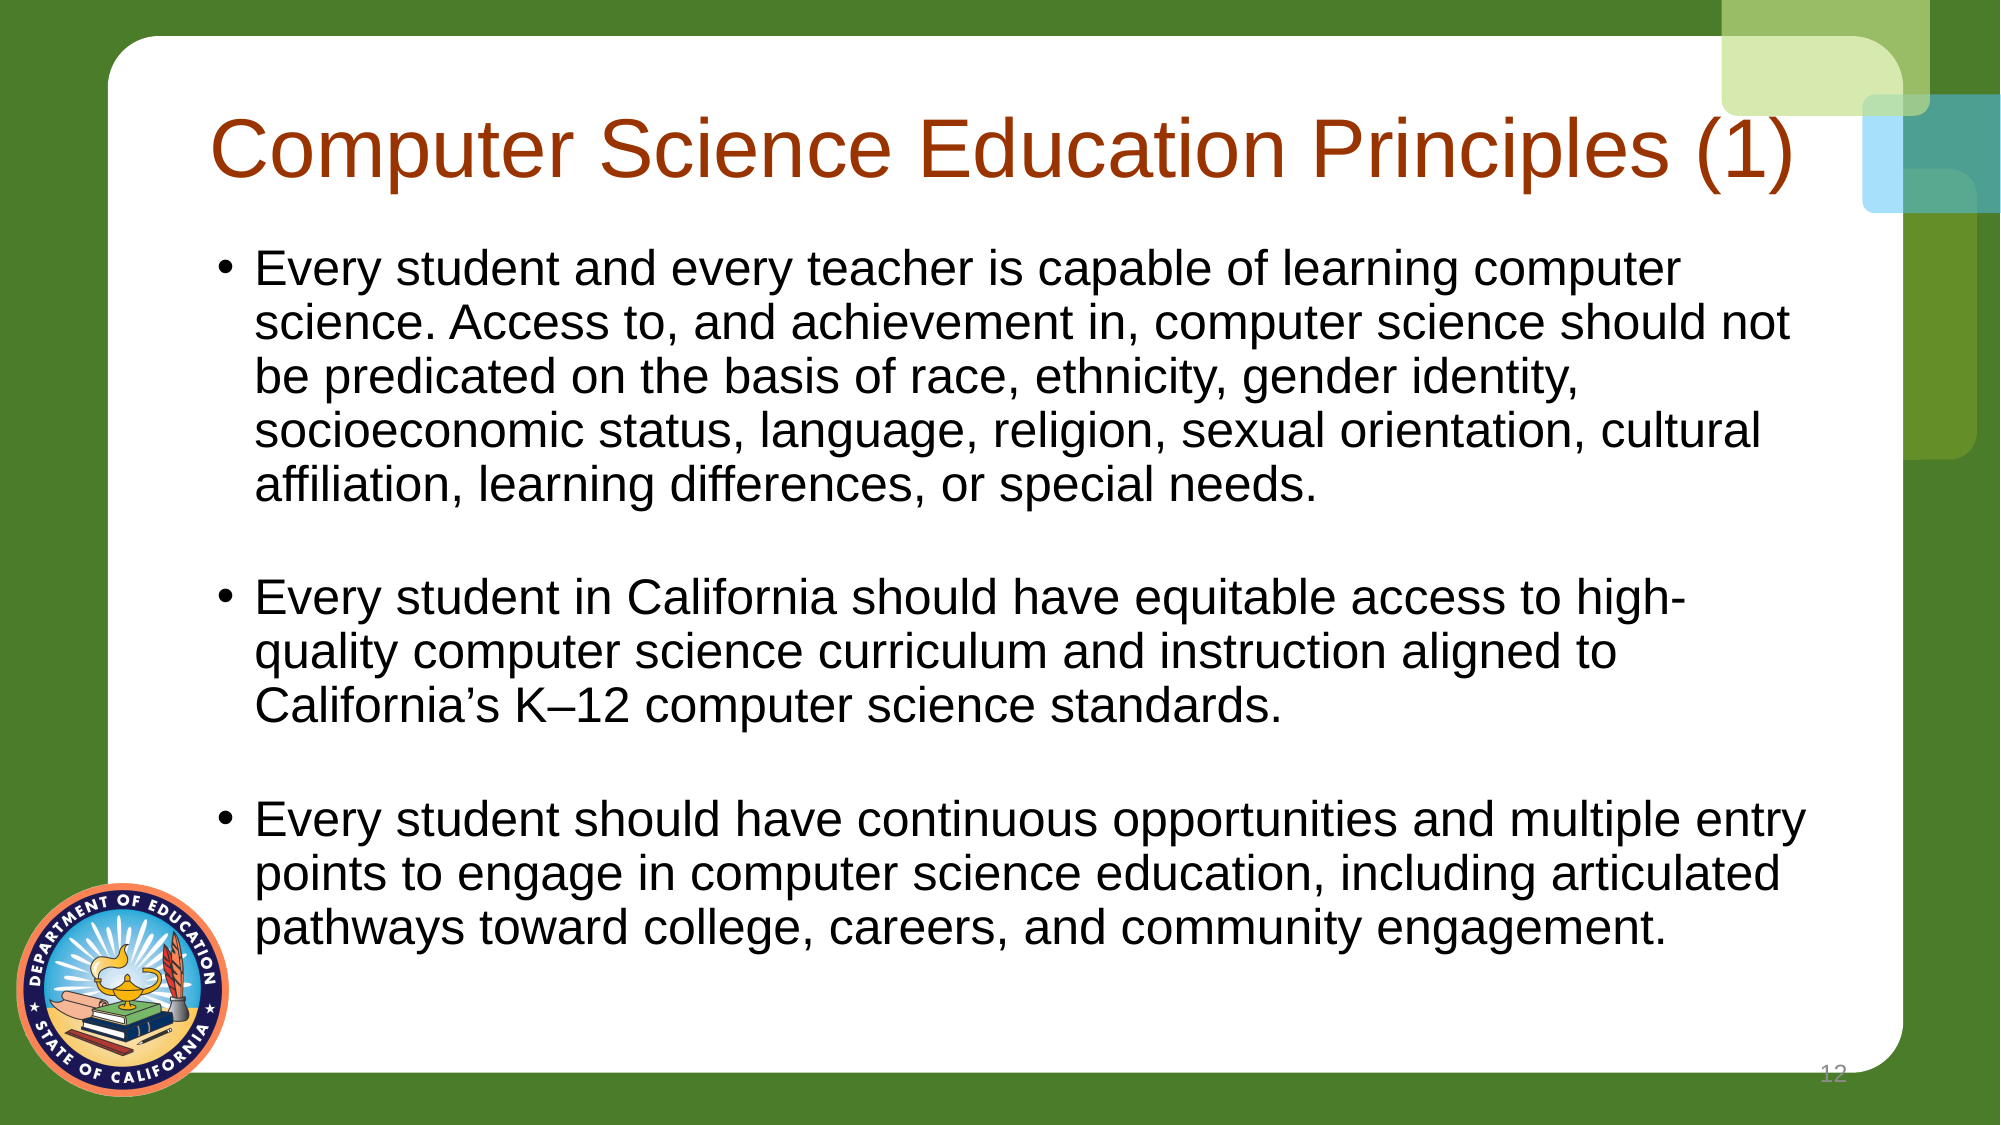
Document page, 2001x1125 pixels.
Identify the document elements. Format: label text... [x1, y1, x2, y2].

list Every student and every teacher is capable of learning computer science. Access to, and achievement in, computer science should not be predicated on the basis of race, ethnicity, gender identity, socioeconomic status, language, religion, sexual orientation, cultural affiliation, learning differences, or special needs. Every student in California should have equitable access to high-quality computer science curriculum and instruction aligned to California’s K–12 computer science standards. Every student should have continuous opportunities and multiple entry points to engage in computer science education, including articulated pathways toward college, careers, and community engagement. [201, 234, 1825, 967]
title Computer Science Education Principles (1) [182, 42, 1825, 258]
picture [16, 883, 229, 1097]
slide_number 12 [1412, 1042, 1863, 1103]
